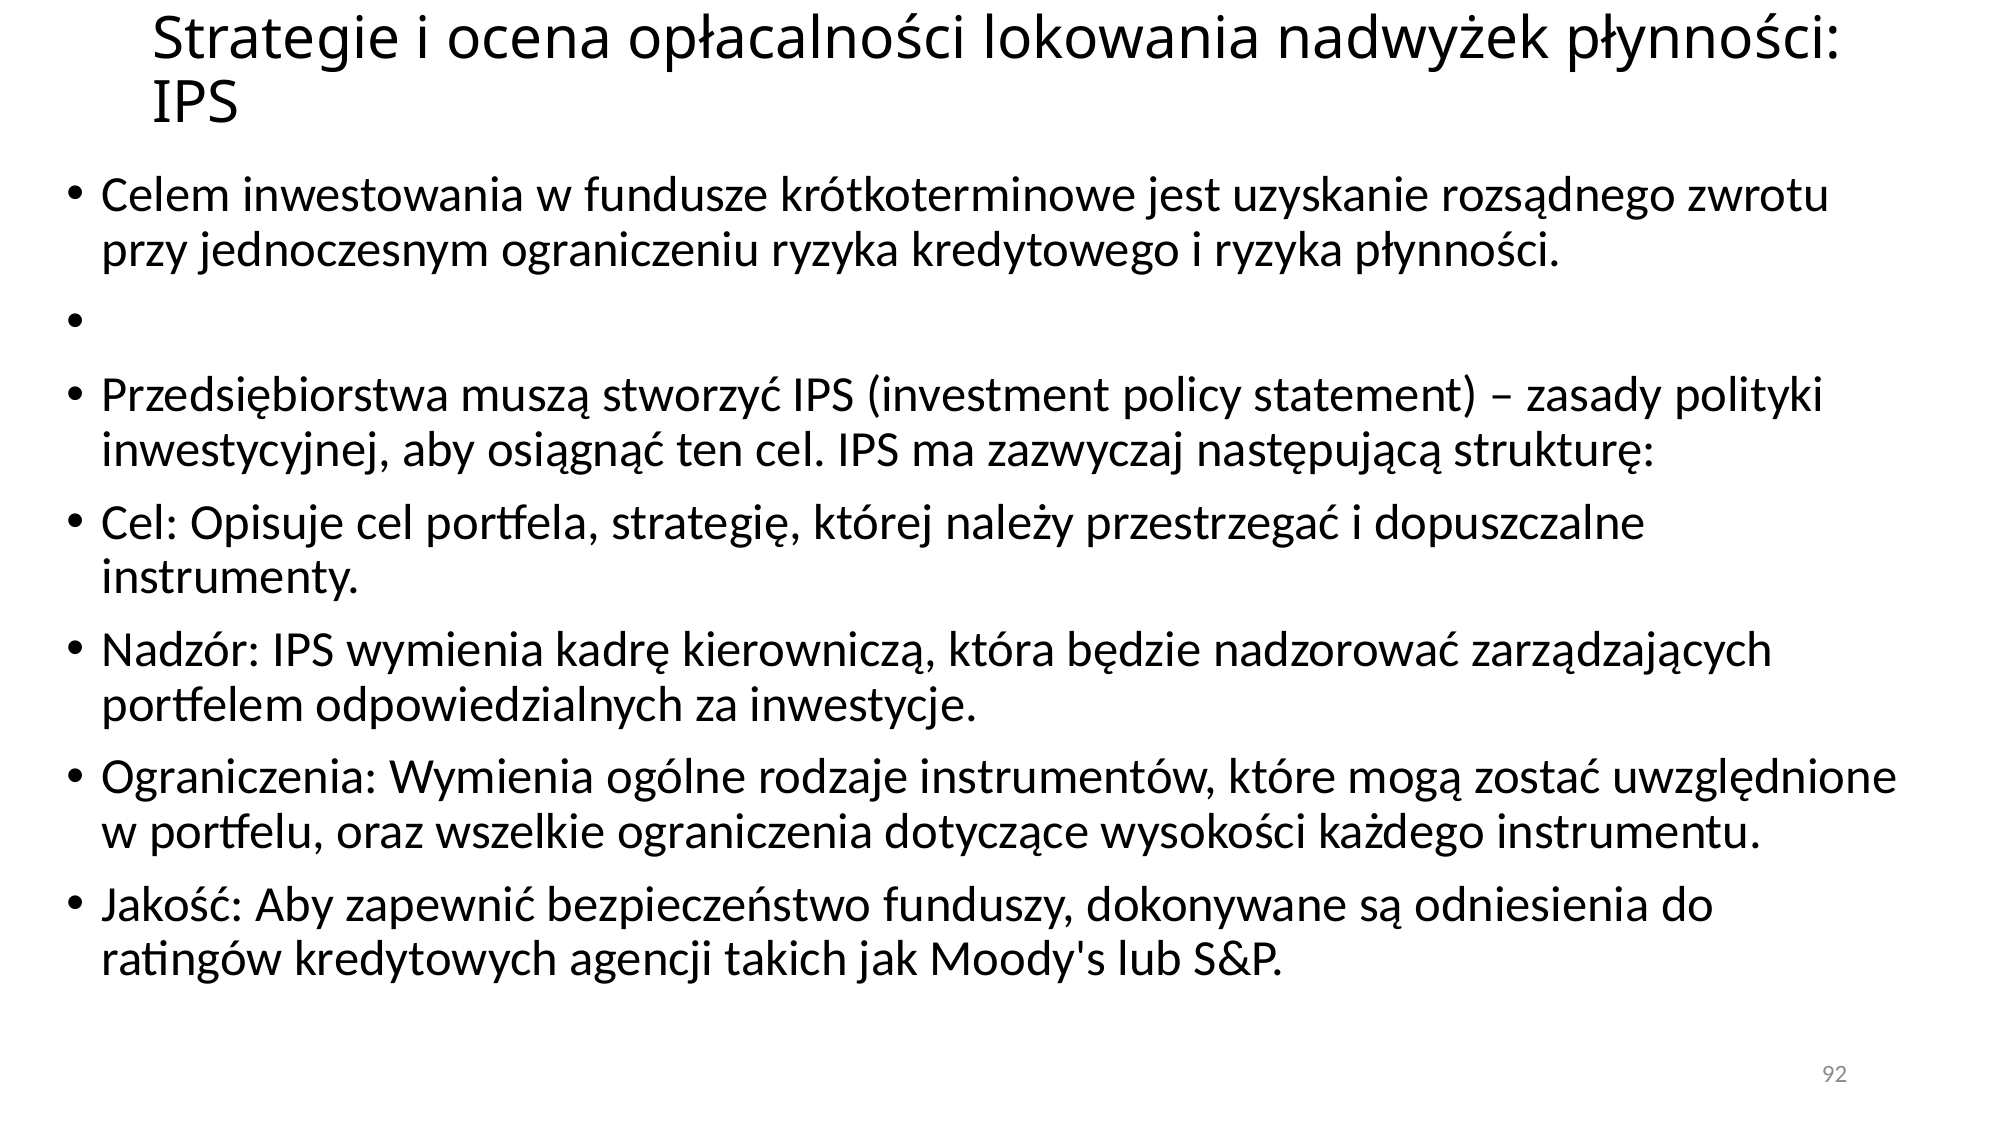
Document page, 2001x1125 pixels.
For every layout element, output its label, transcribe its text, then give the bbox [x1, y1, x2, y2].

title Strategie i ocena opłacalności lokowania nadwyżek płynności: IPS [137, 0, 1863, 144]
slide_number 92 [1412, 1042, 1863, 1103]
list Celem inwestowania w fundusze krótkoterminowe jest uzyskanie rozsądnego zwrotu przy jednoczesnym ograniczeniu ryzyka kredytowego i ryzyka płynności. Przedsiębiorstwa muszą stworzyć IPS (investment policy statement) – zasady polityki inwestycyjnej, aby osiągnąć ten cel. IPS ma zazwyczaj następującą strukturę: Cel: Opisuje cel portfela, strategię, której należy przestrzegać i dopuszczalne instrumenty. Nadzór: IPS wymienia kadrę kierowniczą, która będzie nadzorować zarządzających portfelem odpowiedzialnych za inwestycje. Ograniczenia: Wymienia ogólne rodzaje instrumentów, które mogą zostać uwzględnione w portfelu, oraz wszelkie ograniczenia dotyczące wysokości każdego instrumentu. Jakość: Aby zapewnić bezpieczeństwo funduszy, dokonywane są odniesienia do ratingów kredytowych agencji takich jak Moody's lub S&P. [51, 160, 1916, 1043]
